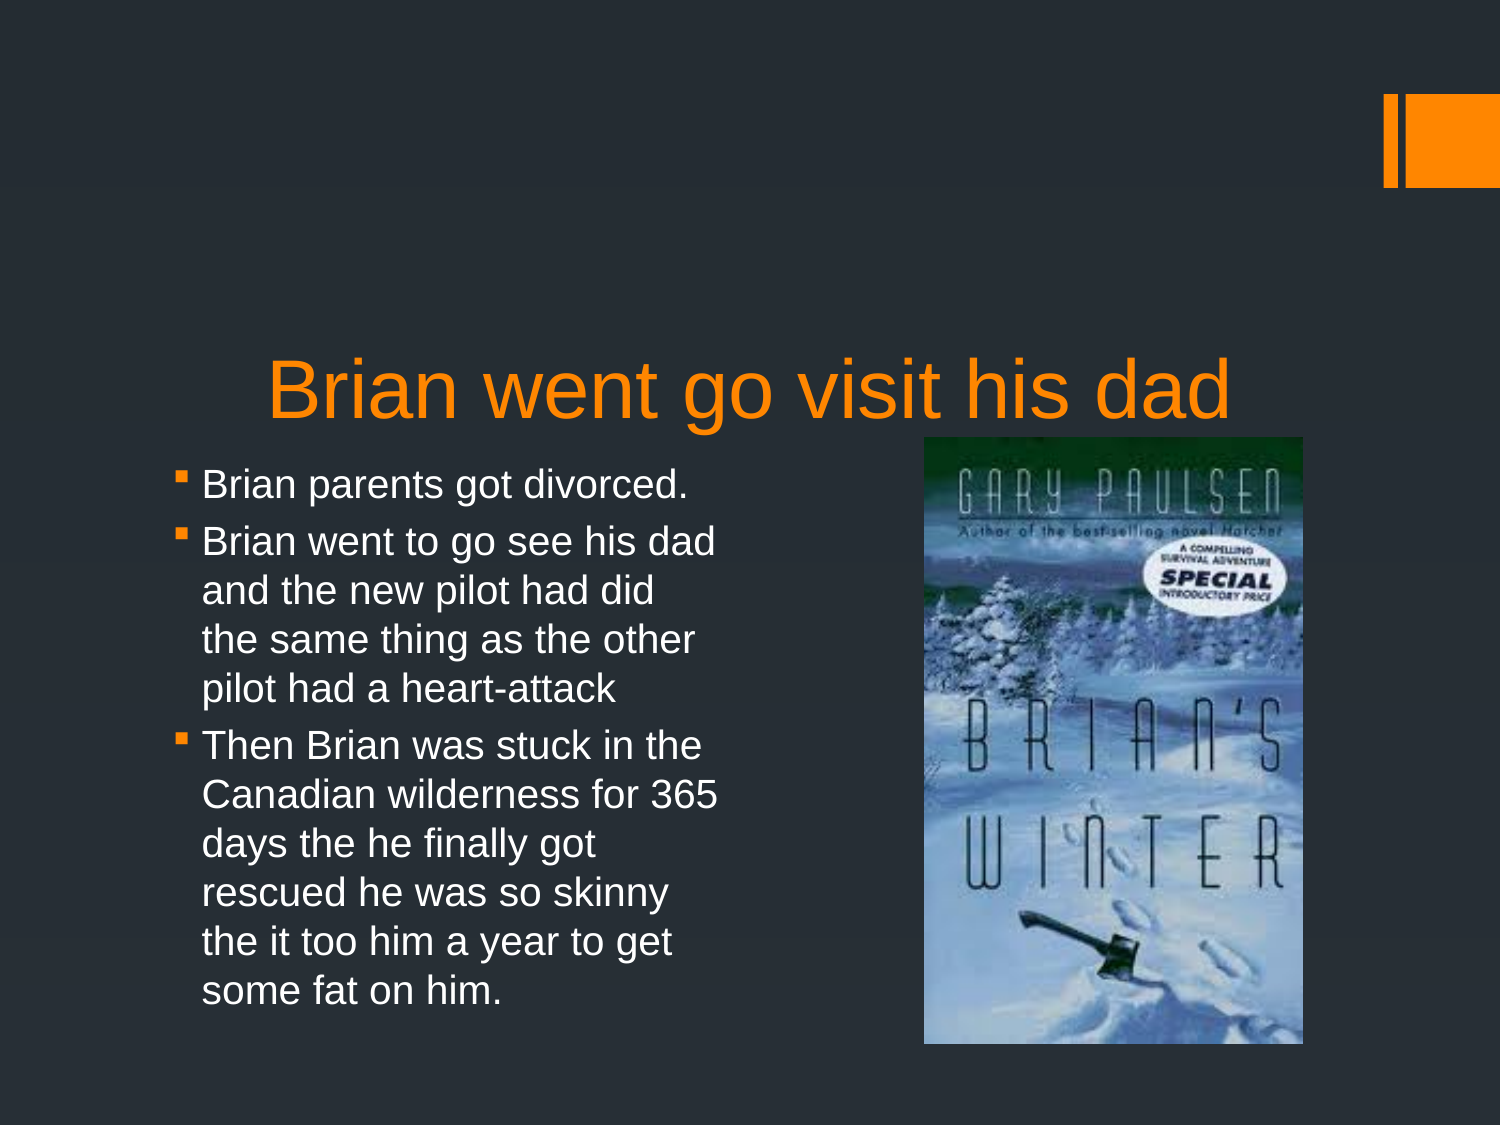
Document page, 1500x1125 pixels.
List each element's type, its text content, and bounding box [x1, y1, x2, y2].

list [924, 436, 1304, 1045]
list Brian parents got divorced. Brian went to go see his dad and the new pilot had did the same thing as the other pilot had a heart-attack Then Brian was stuck in the Canadian wilderness for 365 days the he finally got rescued he was so skinny the it too him a year to get some fat on him. [150, 450, 735, 1040]
title Brian went go visit his dad [150, 253, 1350, 443]
